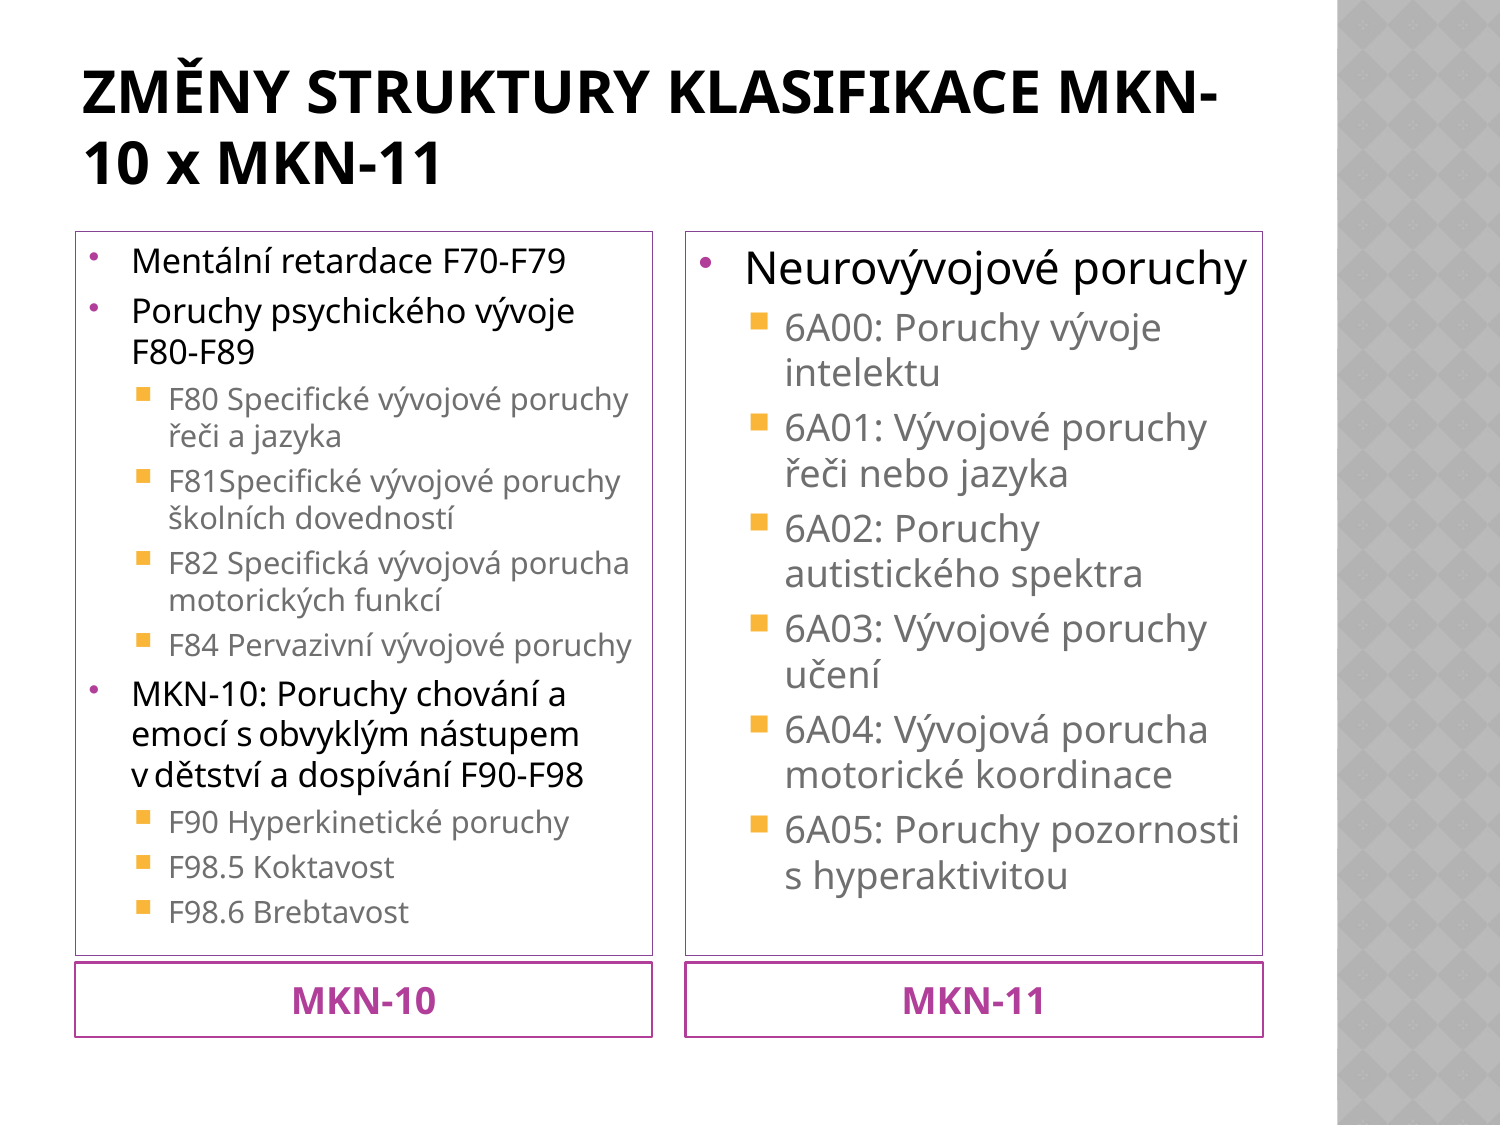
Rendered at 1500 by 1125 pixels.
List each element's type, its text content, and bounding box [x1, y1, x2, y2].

list Neurovývojové poruchy 6A00: Poruchy vývoje intelektu 6A01: Vývojové poruchy řeči nebo jazyka 6A02: Poruchy autistického spektra 6A03: Vývojové poruchy učení 6A04: Vývojová porucha motorické koordinace 6A05: Poruchy pozornosti s hyperaktivitou [685, 231, 1263, 956]
list MKN-10 [74, 961, 653, 1038]
list MKN-11 [684, 961, 1264, 1038]
title Změny struktury klasifikace mkn-10 x MKN-11 [75, 52, 1263, 197]
list Mentální retardace F70-F79 Poruchy psychického vývoje F80-F89 F80 Specifické vývojové poruchy řeči a jazyka F81Specifické vývojové poruchy školních dovedností F82 Specifická vývojová porucha motorických funkcí F84 Pervazivní vývojové poruchy MKN-10: Poruchy chování a emocí s obvyklým nástupem v dětství a dospívání F90-F98 F90 Hyperkinetické poruchy F98.5 Koktavost F98.6 Brebtavost [75, 231, 653, 956]
